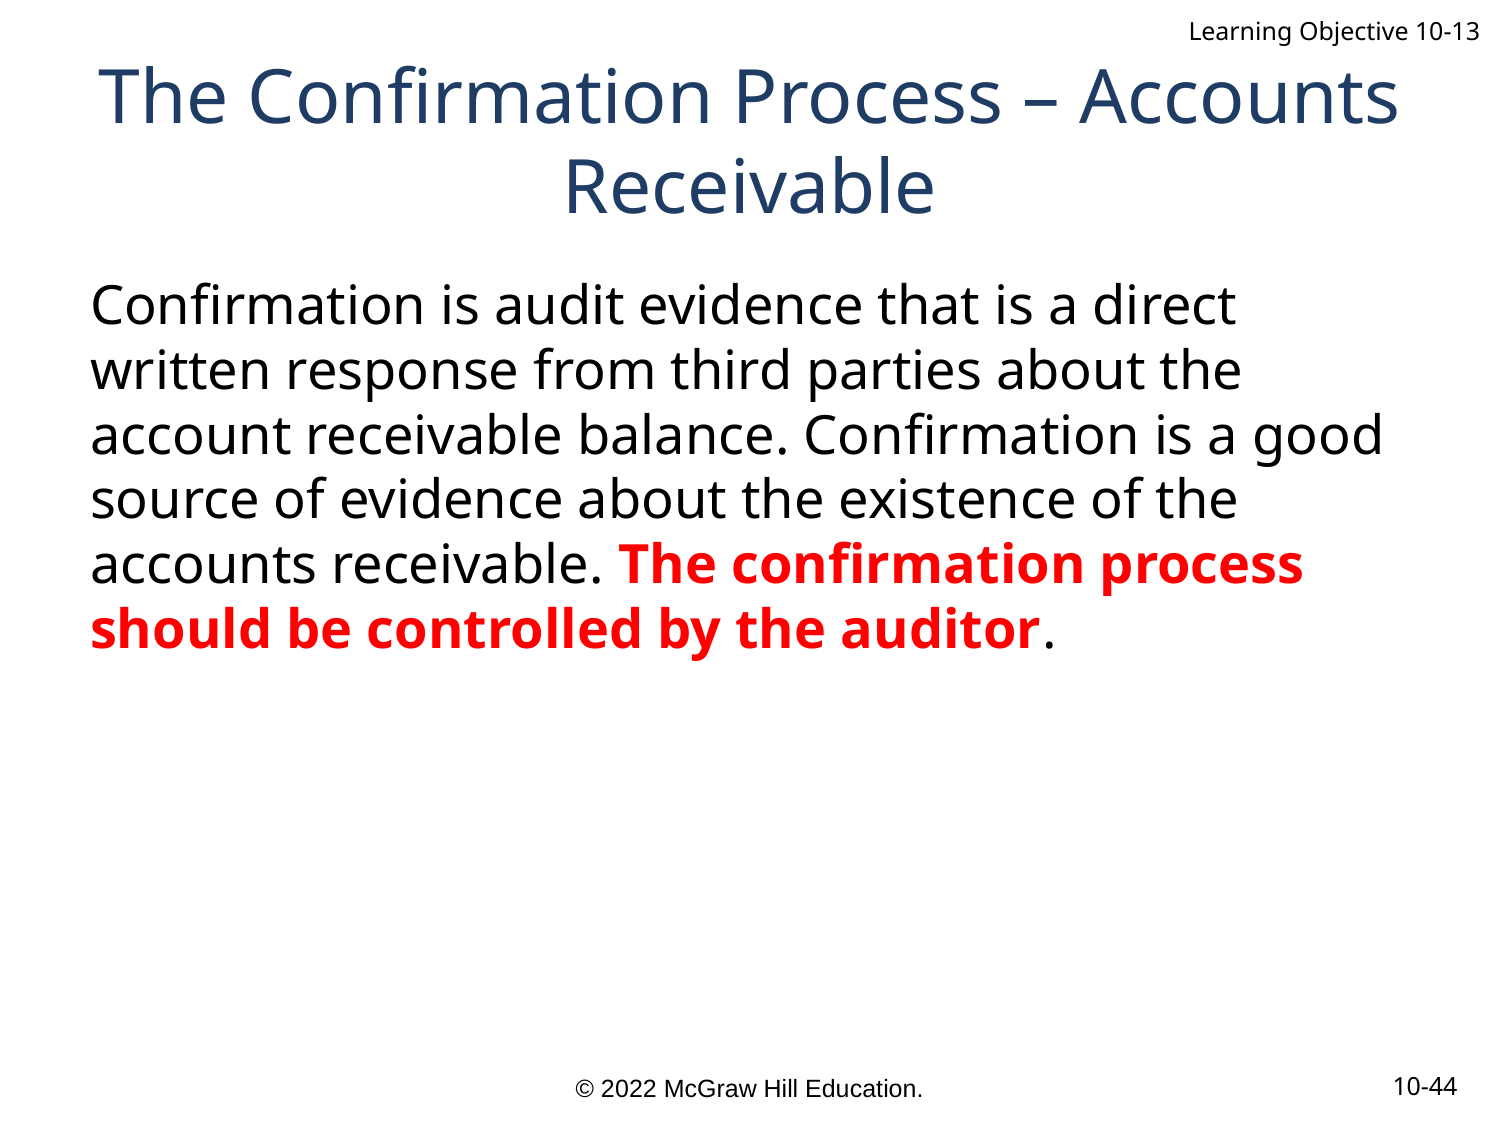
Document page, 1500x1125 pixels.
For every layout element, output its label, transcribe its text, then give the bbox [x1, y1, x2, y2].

list Learning Objective 10-13 [908, 1, 1496, 60]
list Confirmation is audit evidence that is a direct written response from third parties about the account receivable balance. Confirmation is a good source of evidence about the existence of the accounts receivable. The confirmation process should be controlled by the auditor. [75, 262, 1425, 1050]
title The Confirmation Process – Accounts Receivable [75, 45, 1425, 233]
